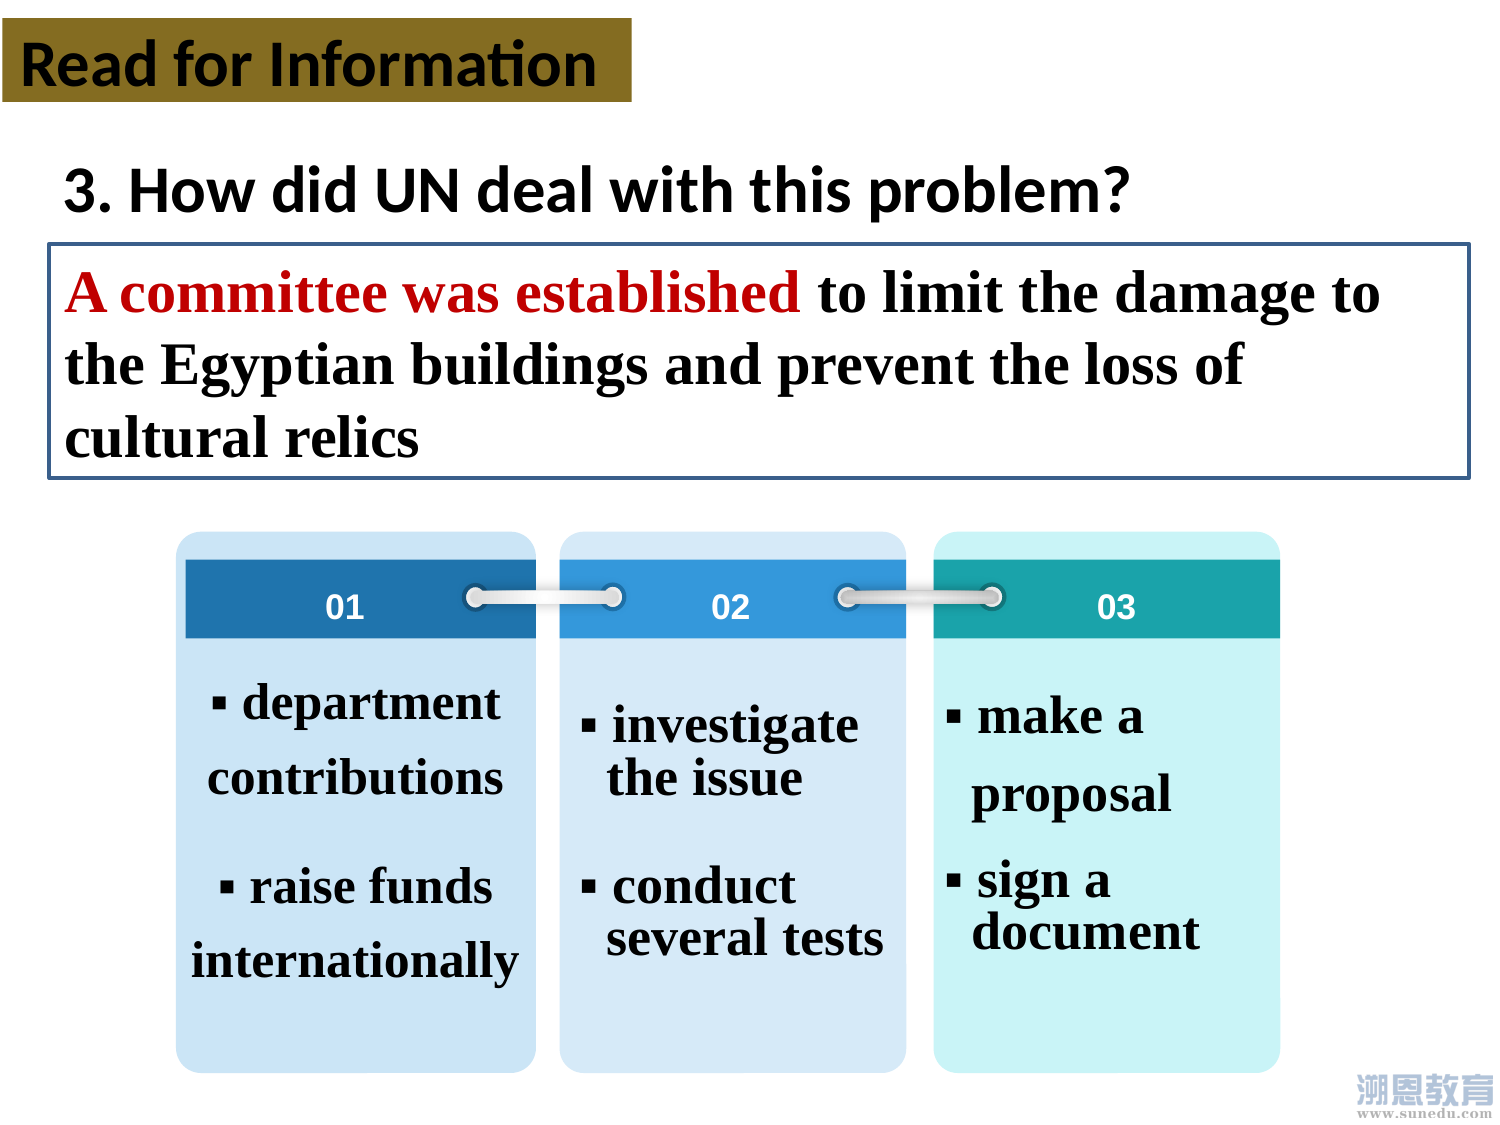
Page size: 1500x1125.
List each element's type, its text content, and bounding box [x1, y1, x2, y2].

text_box [175, 997, 536, 1074]
text_box Read for Information [0, 16, 634, 104]
text_box [559, 639, 907, 1063]
text_box [933, 531, 1281, 559]
text_box [559, 531, 907, 559]
picture [1356, 1073, 1493, 1118]
text_box [175, 531, 536, 647]
text_box [185, 559, 536, 639]
text_box 3. How did UN deal with this problem? [47, 30, 1469, 234]
text_box [559, 559, 907, 639]
text_box ▪ investigate the issue ▪ conduct several tests [564, 679, 942, 1065]
text_box 03 [1071, 563, 1162, 635]
text_box 02 [685, 563, 776, 635]
text_box ▪ department contributions ▪ raise funds internationally [167, 647, 544, 997]
text_box ▪ make a proposal ▪ sign a document [929, 638, 1307, 988]
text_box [463, 584, 625, 610]
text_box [835, 584, 1005, 610]
text_box [933, 559, 1281, 638]
text_box A committee was established to limit the damage to the Egyptian buildings and prevent the loss of cultural relics [47, 242, 1471, 480]
text_box [939, 988, 1281, 1074]
text_box [565, 1065, 900, 1074]
text_box 01 [300, 563, 391, 635]
